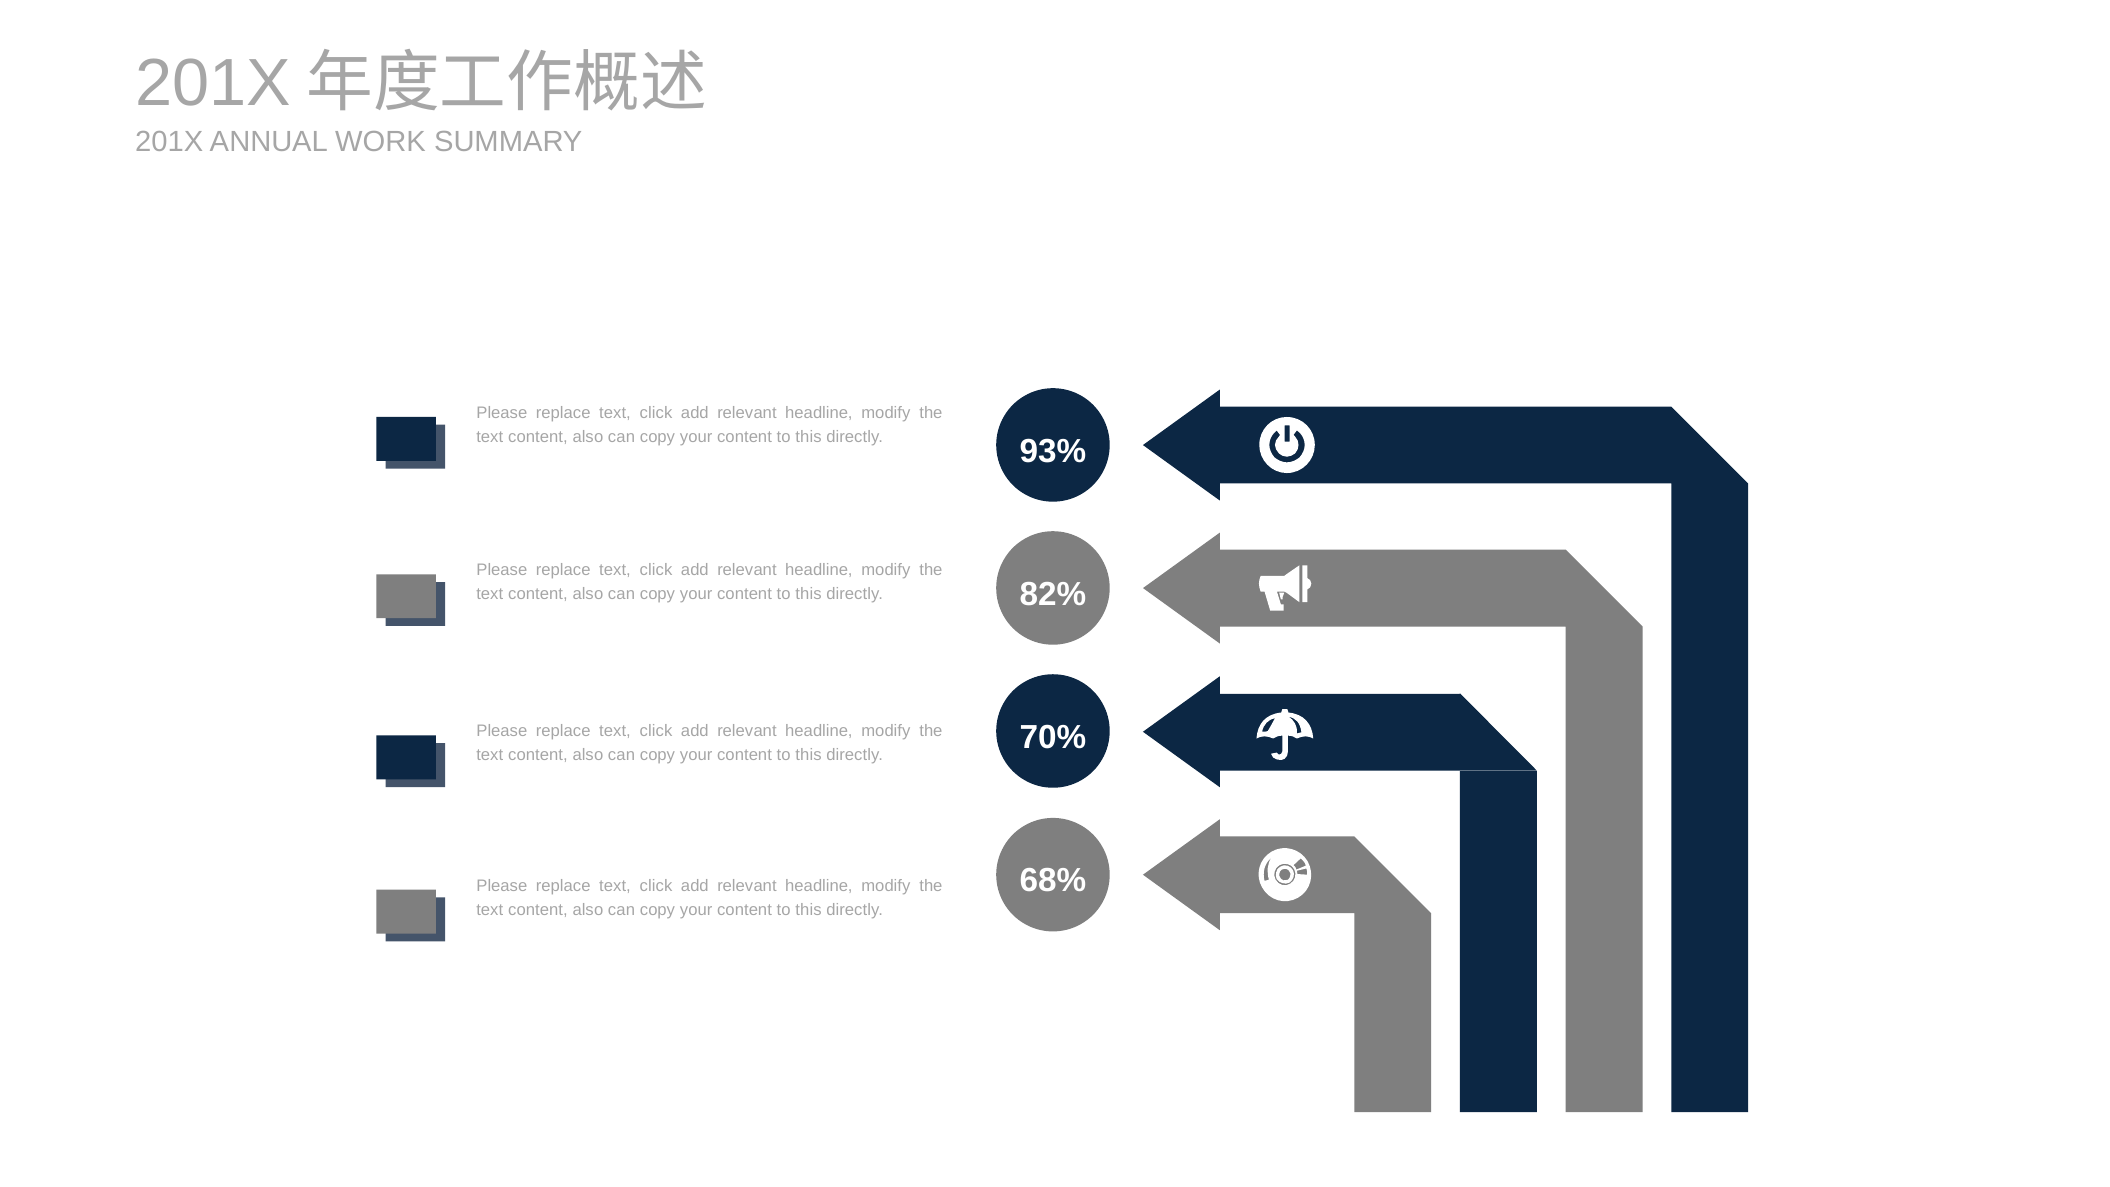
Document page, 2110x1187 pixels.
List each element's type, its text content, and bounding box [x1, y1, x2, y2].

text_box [996, 388, 1110, 502]
text_box Please replace text, click add relevant headline, modify the text content, also can copy your content to this directly. [461, 390, 959, 453]
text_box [996, 674, 1110, 788]
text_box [1142, 389, 1749, 1112]
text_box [996, 531, 1110, 645]
text_box 201X ANNUAL WORK SUMMARY [135, 122, 596, 158]
text_box Please replace text, click add relevant headline, modify the text content, also can copy your content to this directly. [461, 863, 959, 926]
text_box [996, 817, 1110, 932]
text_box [376, 574, 446, 626]
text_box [376, 889, 446, 942]
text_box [376, 735, 446, 788]
text_box Please replace text, click add relevant headline, modify the text content, also can copy your content to this directly. [461, 708, 959, 772]
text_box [1142, 819, 1432, 1112]
text_box Please replace text, click add relevant headline, modify the text content, also can copy your content to this directly. [461, 547, 959, 611]
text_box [376, 416, 446, 469]
text_box 201X年度工作概述 [135, 38, 783, 119]
